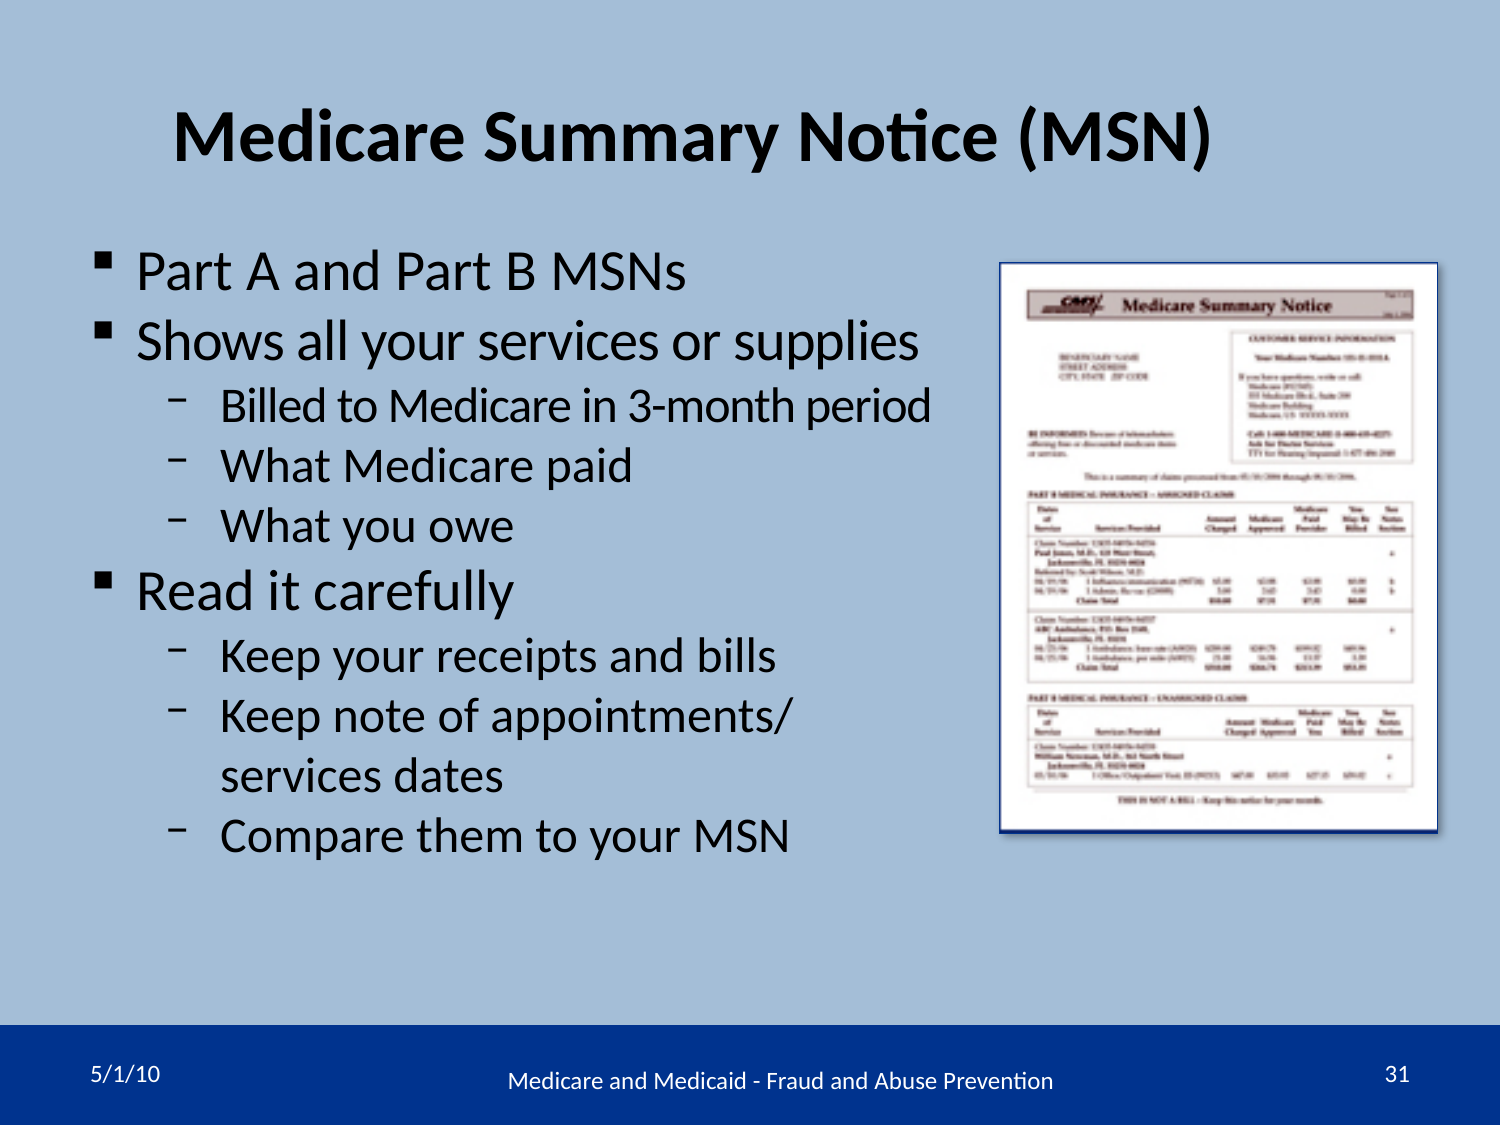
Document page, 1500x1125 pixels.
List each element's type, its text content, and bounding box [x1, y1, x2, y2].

slide_number 31 [1074, 1042, 1425, 1103]
picture [999, 262, 1438, 834]
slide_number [75, 1042, 425, 1103]
title Medicare Summary Notice (MSN) [0, 37, 1388, 226]
footer Medicare and Medicaid - Fraud and Abuse Prevention [462, 1050, 1100, 1110]
text_box Part A and Part B MSNs Shows all your services or supplies Billed to Medicare in 3-month period What Medicare paid What you owe Read it carefully Keep your receipts and bills Keep note of appointments/ services dates Compare them to your MSN [74, 224, 1350, 1010]
